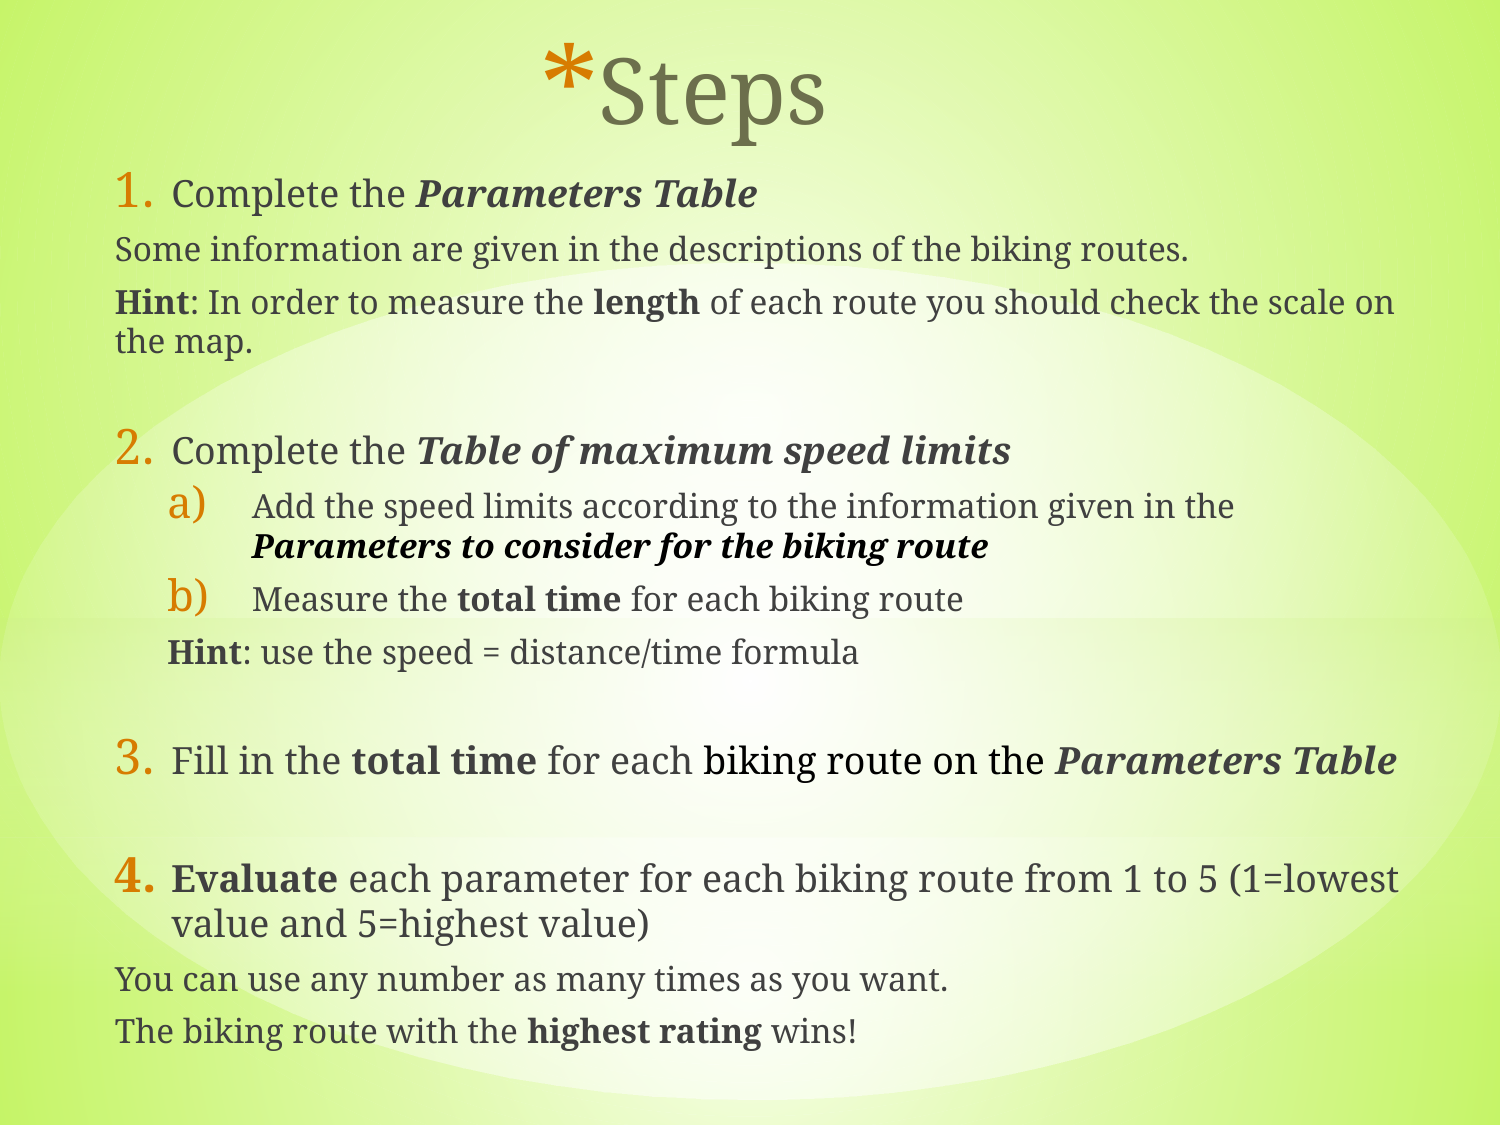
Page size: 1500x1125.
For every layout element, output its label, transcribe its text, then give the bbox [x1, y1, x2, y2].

list Complete the Parameters Table Some information are given in the descriptions of the biking routes. Hint: In order to measure the length of each route you should check the scale on the map. Complete the Table of maximum speed limits Add the speed limits according to the information given in the Parameters to consider for the biking route Measure the total time for each biking route Hint: use the speed = distance/time formula Fill in the total time for each biking route on the Parameters Table Evaluate each parameter for each biking route from 1 to 5 (1=lowest value and 5=highest value) You can use any number as many times as you want. The biking route with the highest rating wins! [99, 162, 1425, 875]
text_box Steps [149, 24, 1219, 213]
